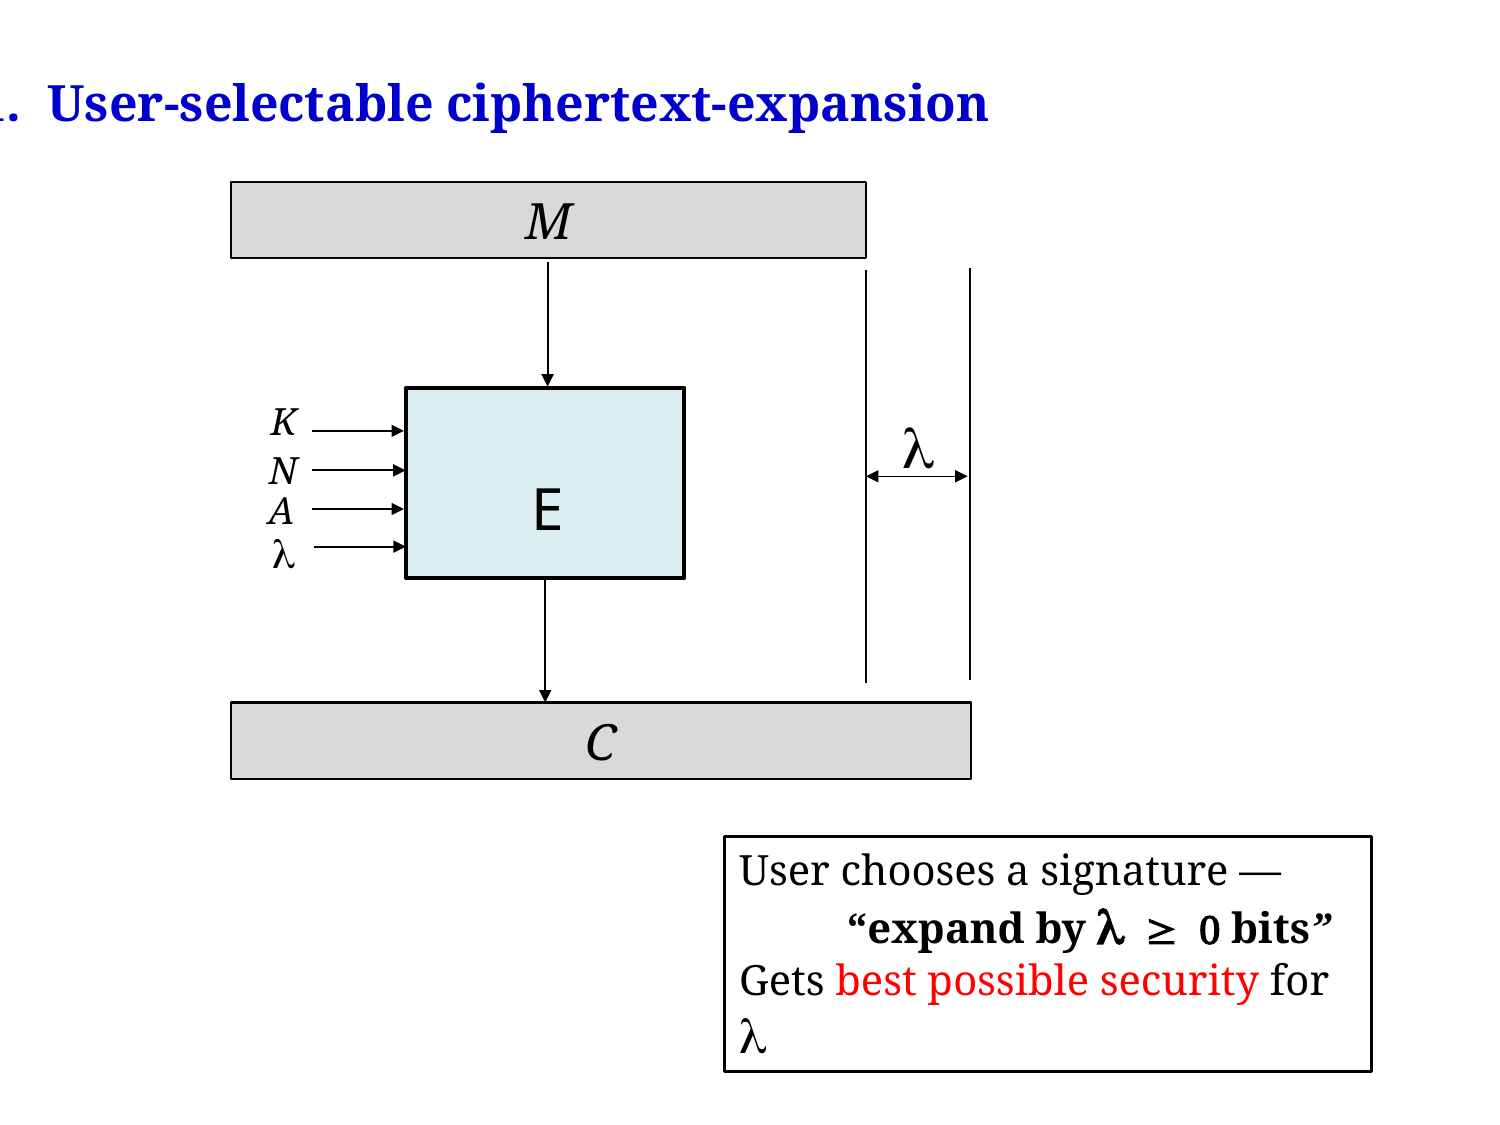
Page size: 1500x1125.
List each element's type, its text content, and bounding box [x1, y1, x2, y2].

text_box K [255, 390, 312, 439]
text_box A [253, 479, 310, 540]
text_box User chooses a signature — “expand by l ³ 0 bits” Gets best possible security for l [724, 836, 1372, 1072]
text_box l [257, 518, 310, 584]
text_box M [229, 180, 868, 260]
text_box 1. User-selectable ciphertext-expansion [0, 34, 1155, 139]
text_box C [229, 700, 973, 781]
text_box [404, 386, 686, 580]
text_box N [254, 439, 313, 500]
text_box E [516, 464, 579, 550]
text_box l [888, 402, 950, 475]
